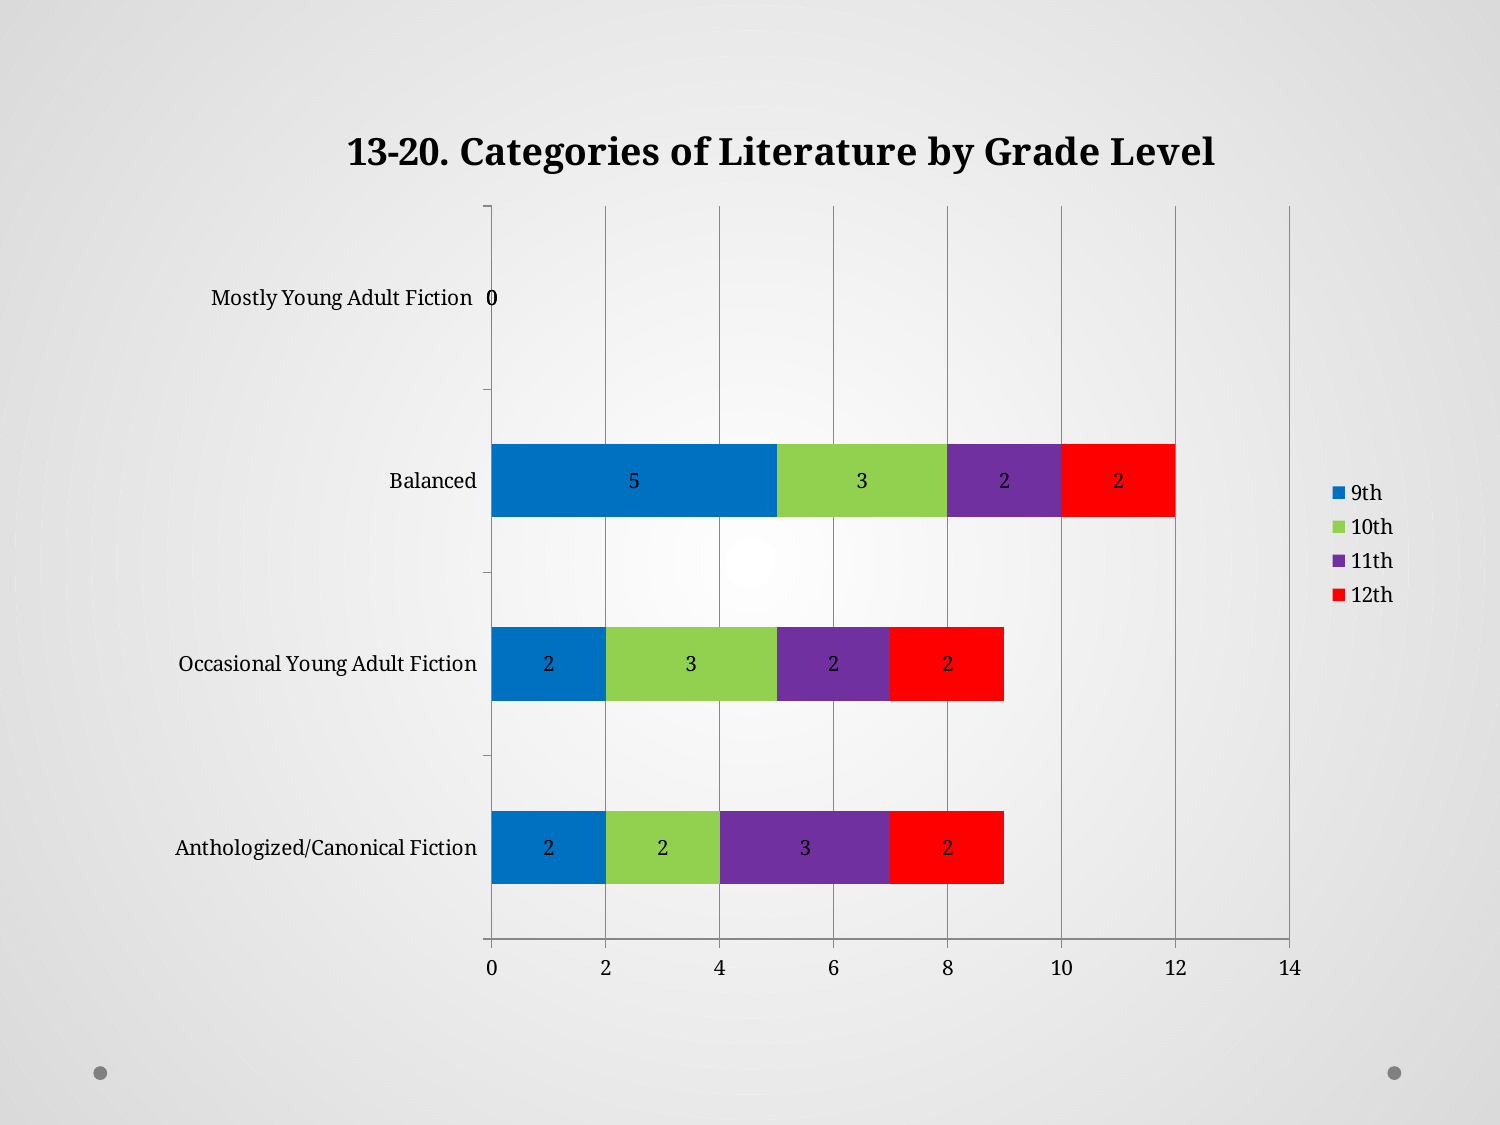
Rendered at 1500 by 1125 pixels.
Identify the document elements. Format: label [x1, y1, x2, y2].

chart [149, 87, 1413, 1001]
